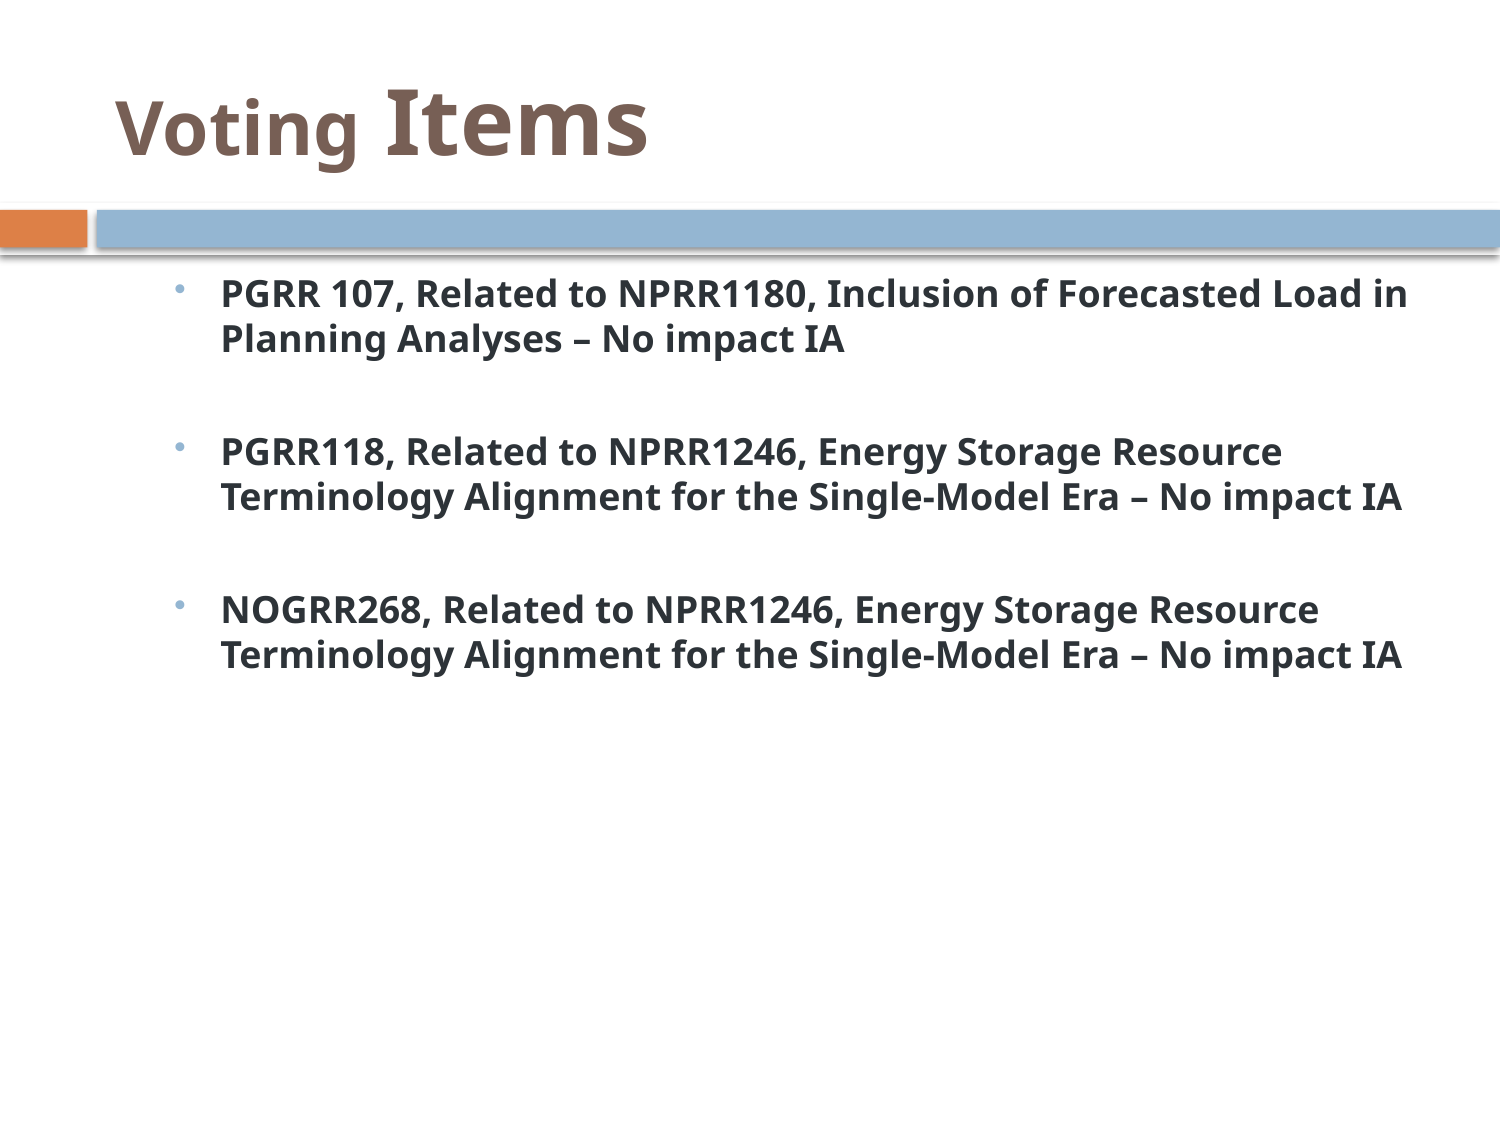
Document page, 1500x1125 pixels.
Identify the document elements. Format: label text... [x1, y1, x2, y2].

title Voting Items [100, 37, 1439, 201]
list PGRR 107, Related to NPRR1180, Inclusion of Forecasted Load in Planning Analyses – No impact IA PGRR118, Related to NPRR1246, Energy Storage Resource Terminology Alignment for the Single-Model Era – No impact IA NOGRR268, Related to NPRR1246, Energy Storage Resource Terminology Alignment for the Single-Model Era – No impact IA [100, 262, 1439, 1001]
